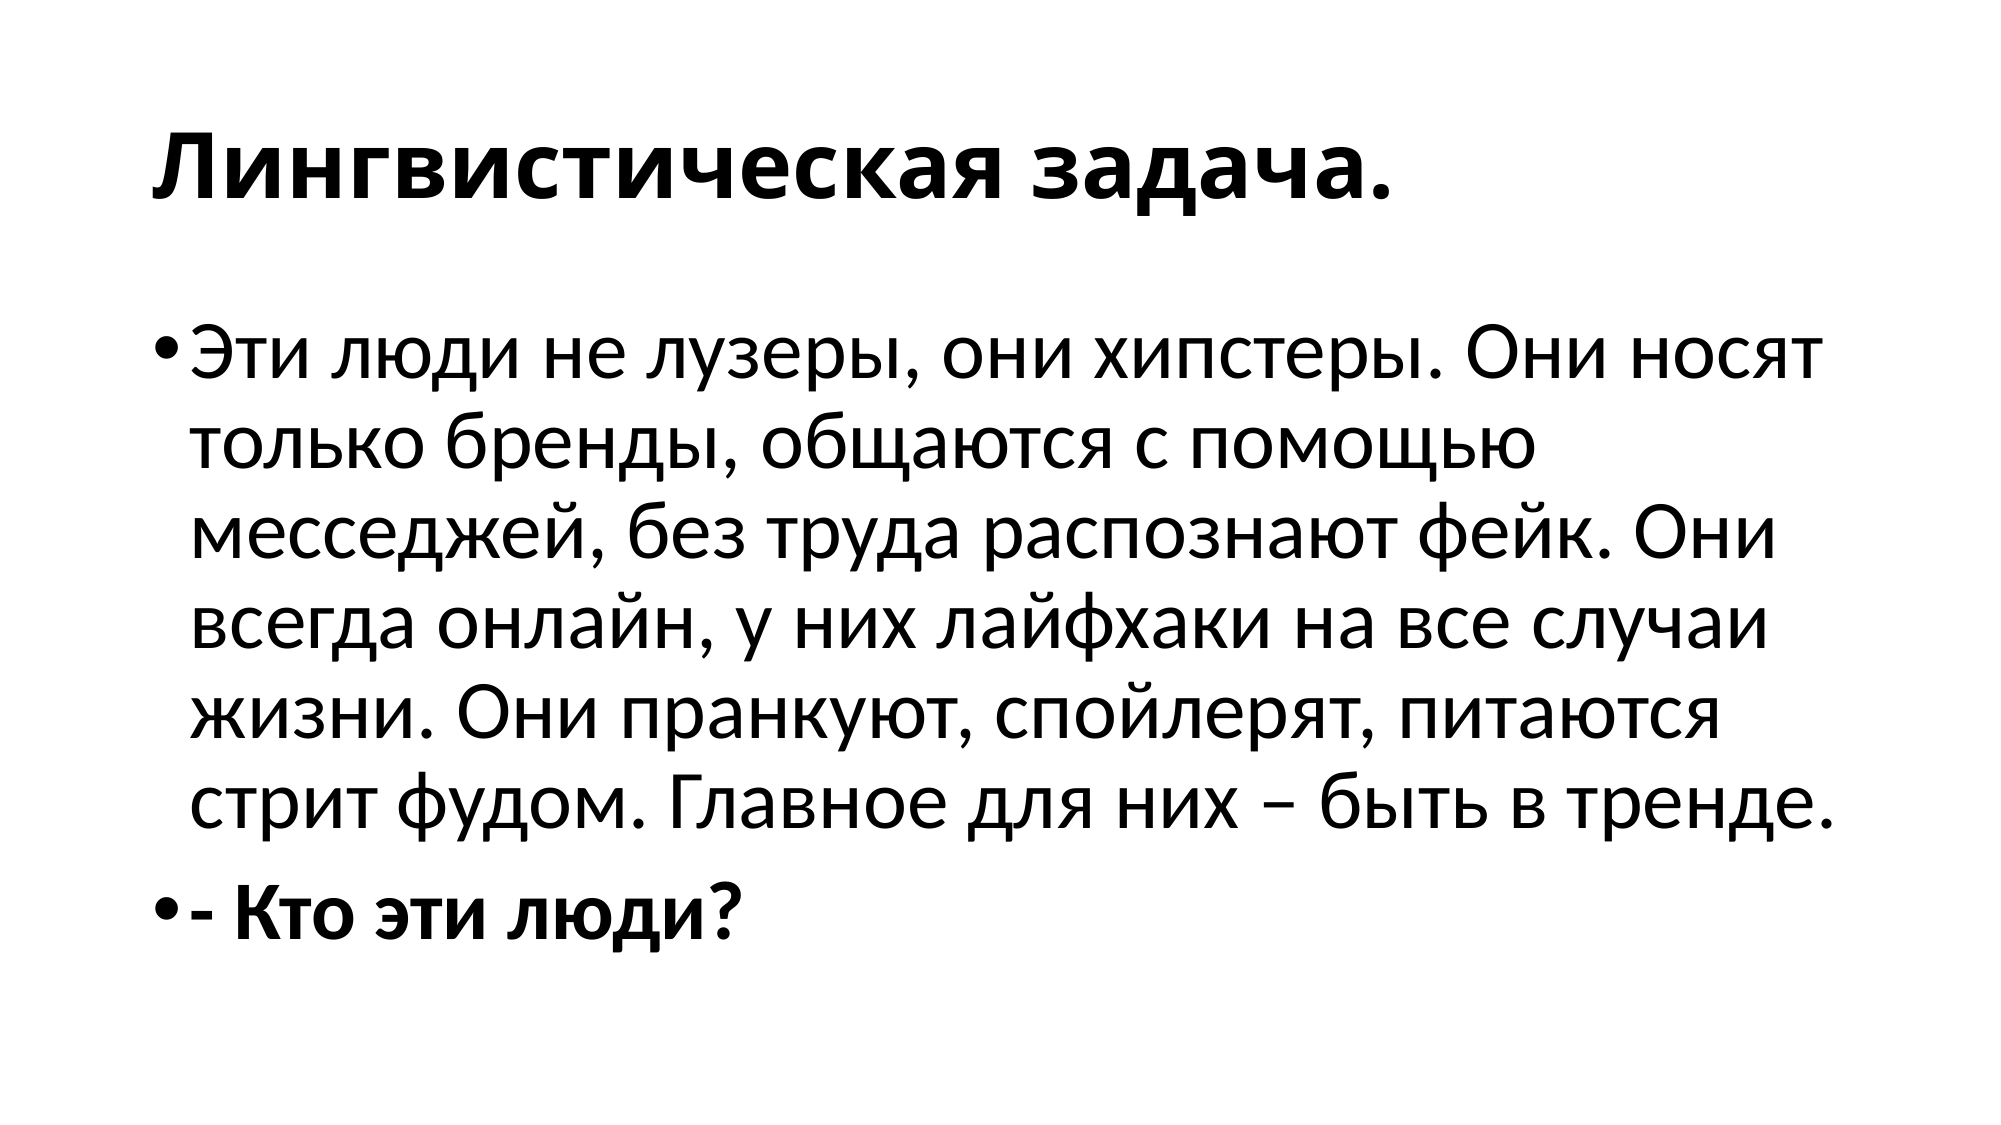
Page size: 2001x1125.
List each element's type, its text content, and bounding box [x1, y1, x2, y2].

list Эти люди не лузеры, они хипстеры. Они носят только бренды, общаются с помощью месседжей, без труда распознают фейк. Они всегда онлайн, у них лайфхаки на все случаи жизни. Они пранкуют, спойлерят, питаются стрит фудом. Главное для них – быть в тренде. - Кто эти люди? [137, 299, 1863, 1014]
title Лингвистическая задача. [137, 59, 1863, 278]
